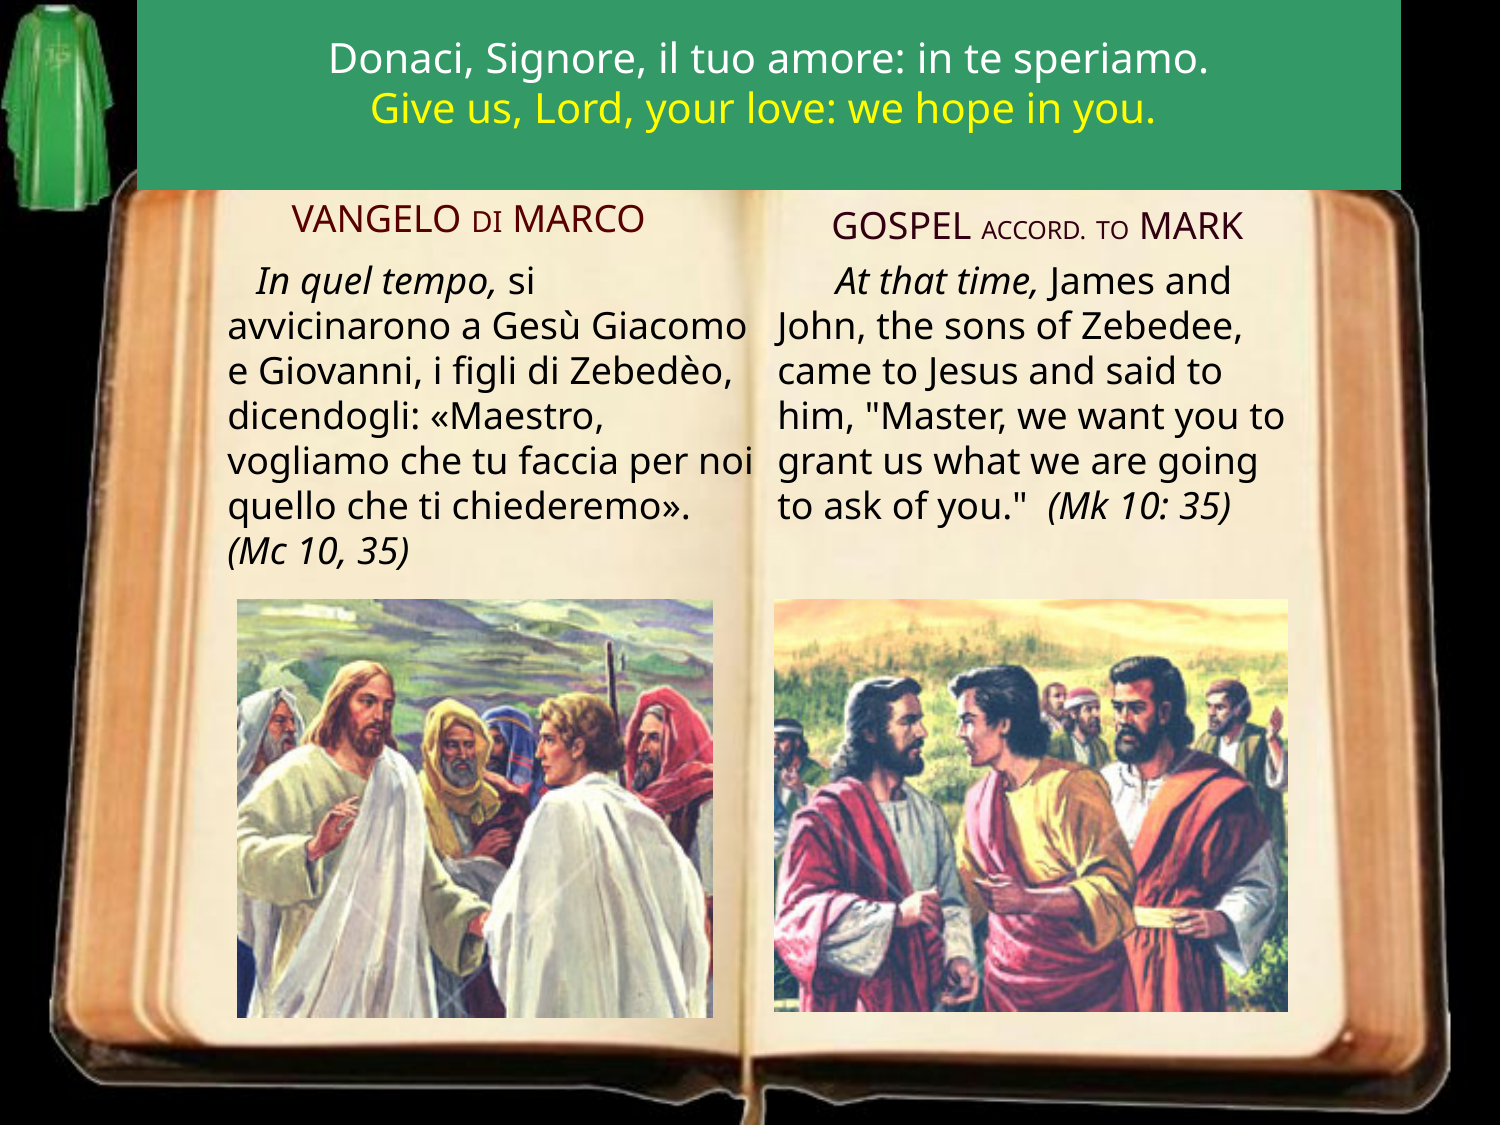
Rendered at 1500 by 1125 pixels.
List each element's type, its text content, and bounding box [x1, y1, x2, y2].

title GOSPEL ACCORD. TO MARK [712, 200, 1363, 250]
text_box At that time, James and John, the sons of Zebedee, came to Jesus and said to him, "Master, we want you to grant us what we are going to ask of you." (Mk 10: 35) [762, 249, 1313, 535]
text_box VANGELO DI MARCO [199, 187, 738, 248]
text_box Donaci, Signore, il tuo amore: in te speriamo. Give us, Lord, your love: we hope in you. [137, 0, 1400, 190]
text_box In quel tempo, si avvicinarono a Gesù Giacomo e Giovanni, i figli di Zebedèo, dicendogli: «Maestro, vogliamo che tu faccia per noi quello che ti chiederemo». (Mc 10, 35) [212, 249, 775, 580]
picture [0, 0, 1500, 1125]
